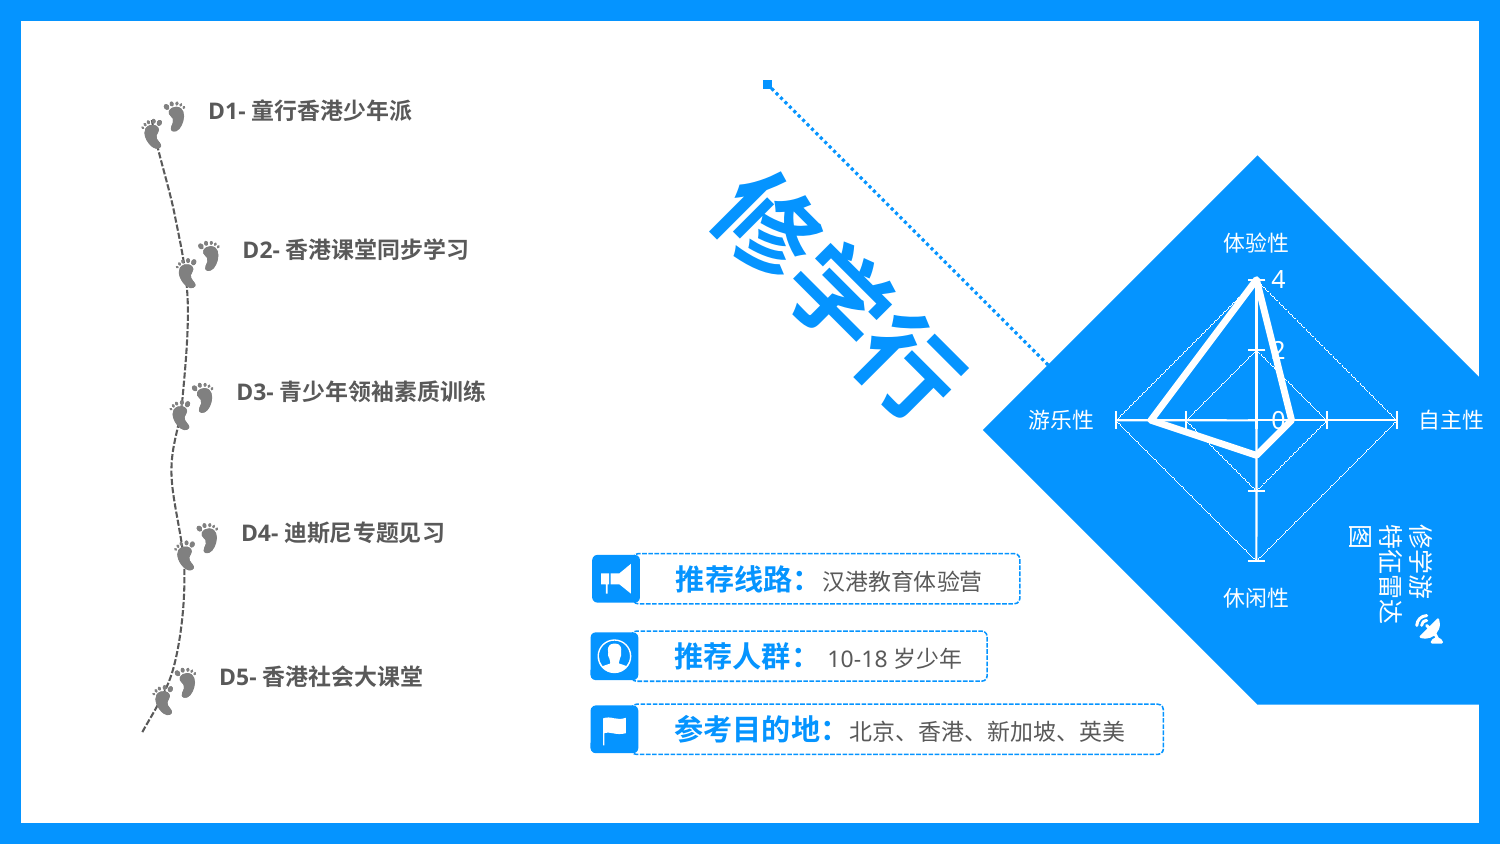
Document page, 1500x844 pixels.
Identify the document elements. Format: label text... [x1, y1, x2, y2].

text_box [590, 630, 1251, 682]
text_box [1015, 220, 1500, 705]
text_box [140, 101, 186, 150]
text_box D1-童行香港少年派 [193, 83, 512, 132]
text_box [767, 84, 1081, 473]
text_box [591, 553, 1087, 605]
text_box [175, 240, 221, 289]
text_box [168, 382, 214, 431]
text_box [151, 667, 197, 716]
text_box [590, 703, 1363, 755]
text_box D5-香港社会大课堂 [204, 649, 523, 698]
text_box [141, 158, 189, 734]
text_box D4-迪斯尼专题见习 [226, 505, 545, 553]
text_box D3-青少年领袖素质训练 [221, 364, 540, 413]
text_box [0, 0, 1500, 844]
text_box D2-香港课堂同步学习 [227, 222, 546, 271]
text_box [173, 522, 219, 572]
